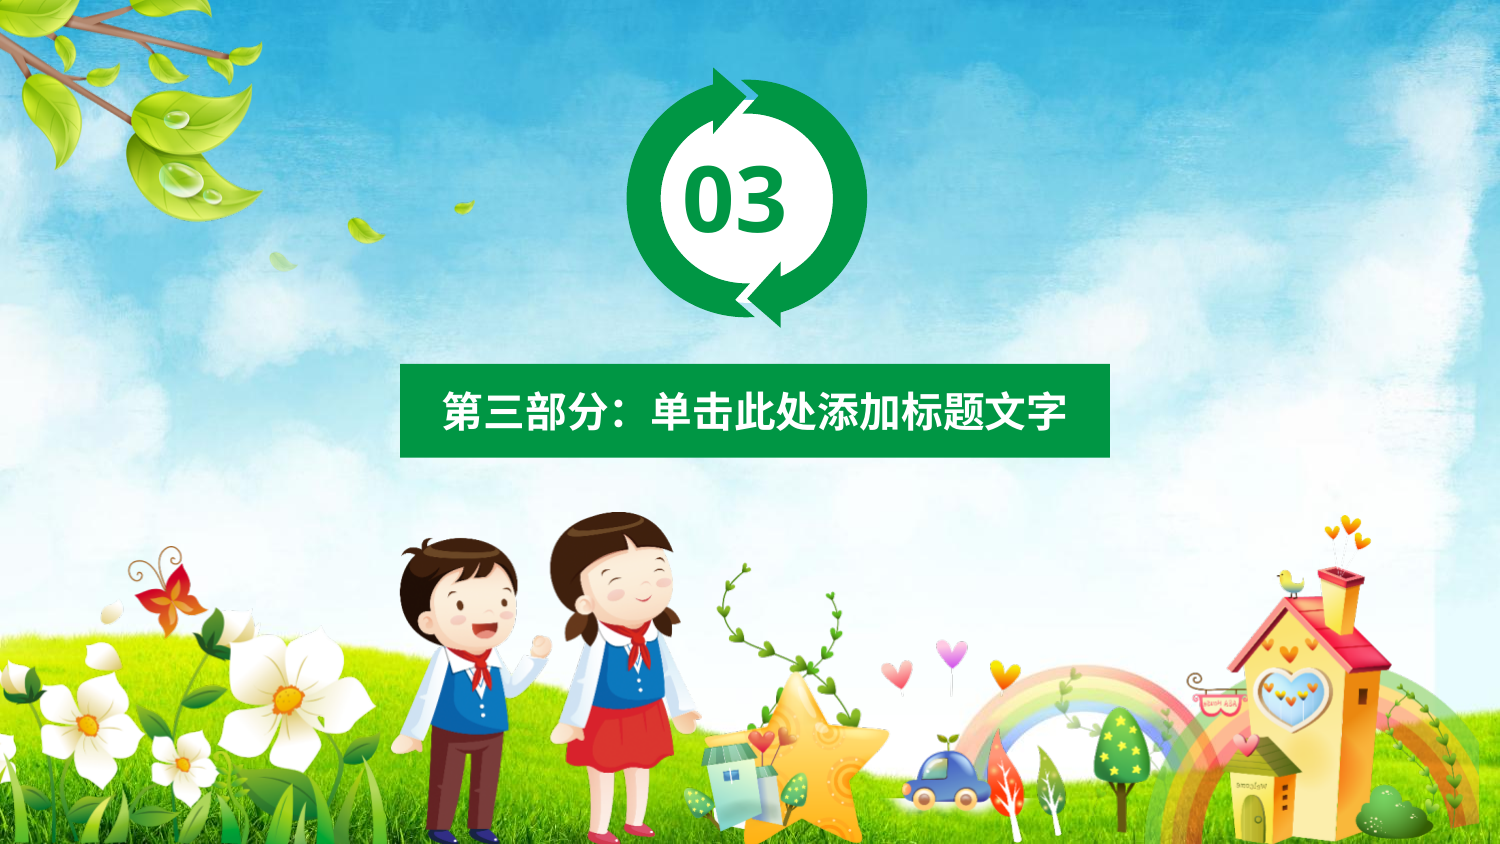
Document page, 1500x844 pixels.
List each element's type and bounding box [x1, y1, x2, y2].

text_box [626, 67, 868, 329]
picture [0, 0, 1500, 844]
